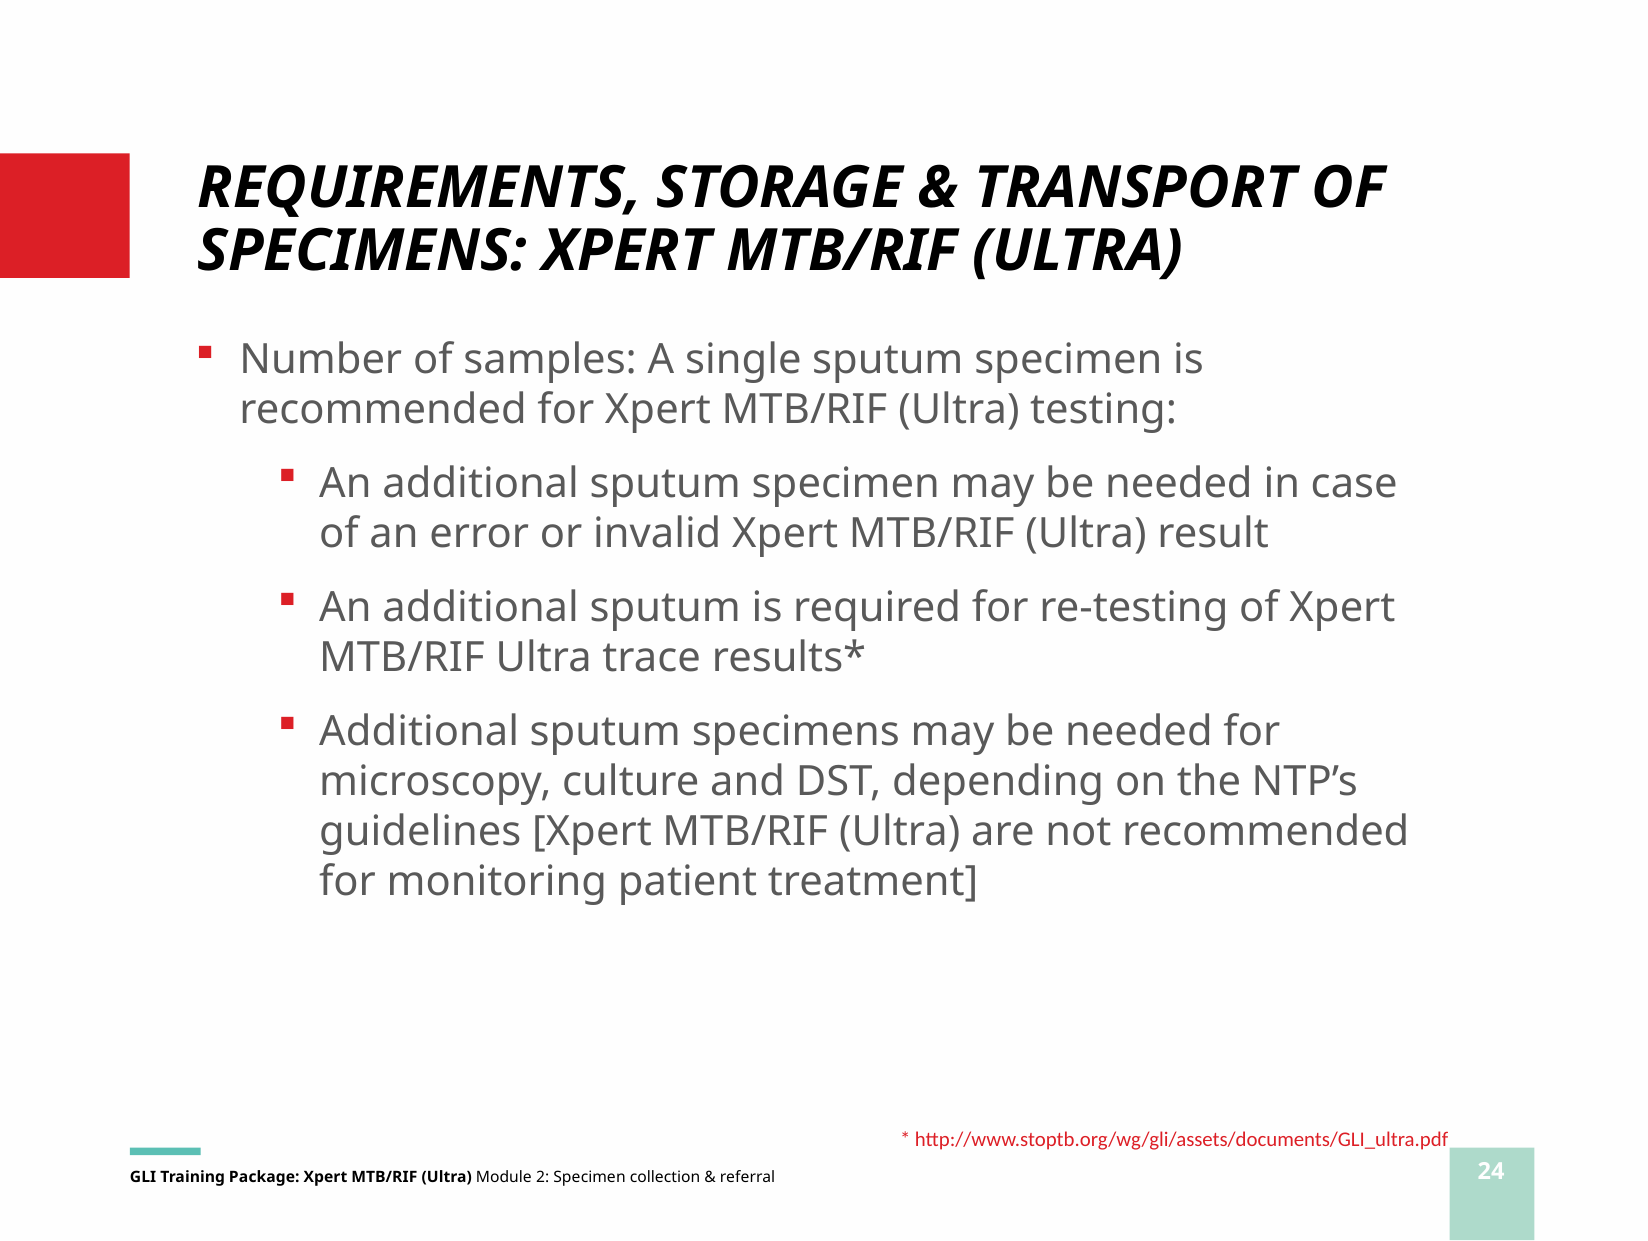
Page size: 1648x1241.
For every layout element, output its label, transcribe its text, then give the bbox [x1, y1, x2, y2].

text_box * http://www.stoptb.org/wg/gli/assets/documents/GLI_ultra.pdf [885, 1118, 1464, 1159]
text_box REQUIREMENTS, STORAGE & TRANSPORT OF SPECIMENS: XPERT MTB/RIF (ULTRA) [197, 141, 1587, 299]
list Number of samples: A single sputum specimen is recommended for Xpert MTB/RIF (Ultra) testing: An additional sputum specimen may be needed in case of an error or invalid Xpert MTB/RIF (Ultra) result An additional sputum is required for re-testing of Xpert MTB/RIF Ultra trace results* Additional sputum specimens may be needed for microscopy, culture and DST, depending on the NTP’s guidelines [Xpert MTB/RIF (Ultra) are not recommended for monitoring patient treatment] [195, 332, 1448, 1089]
